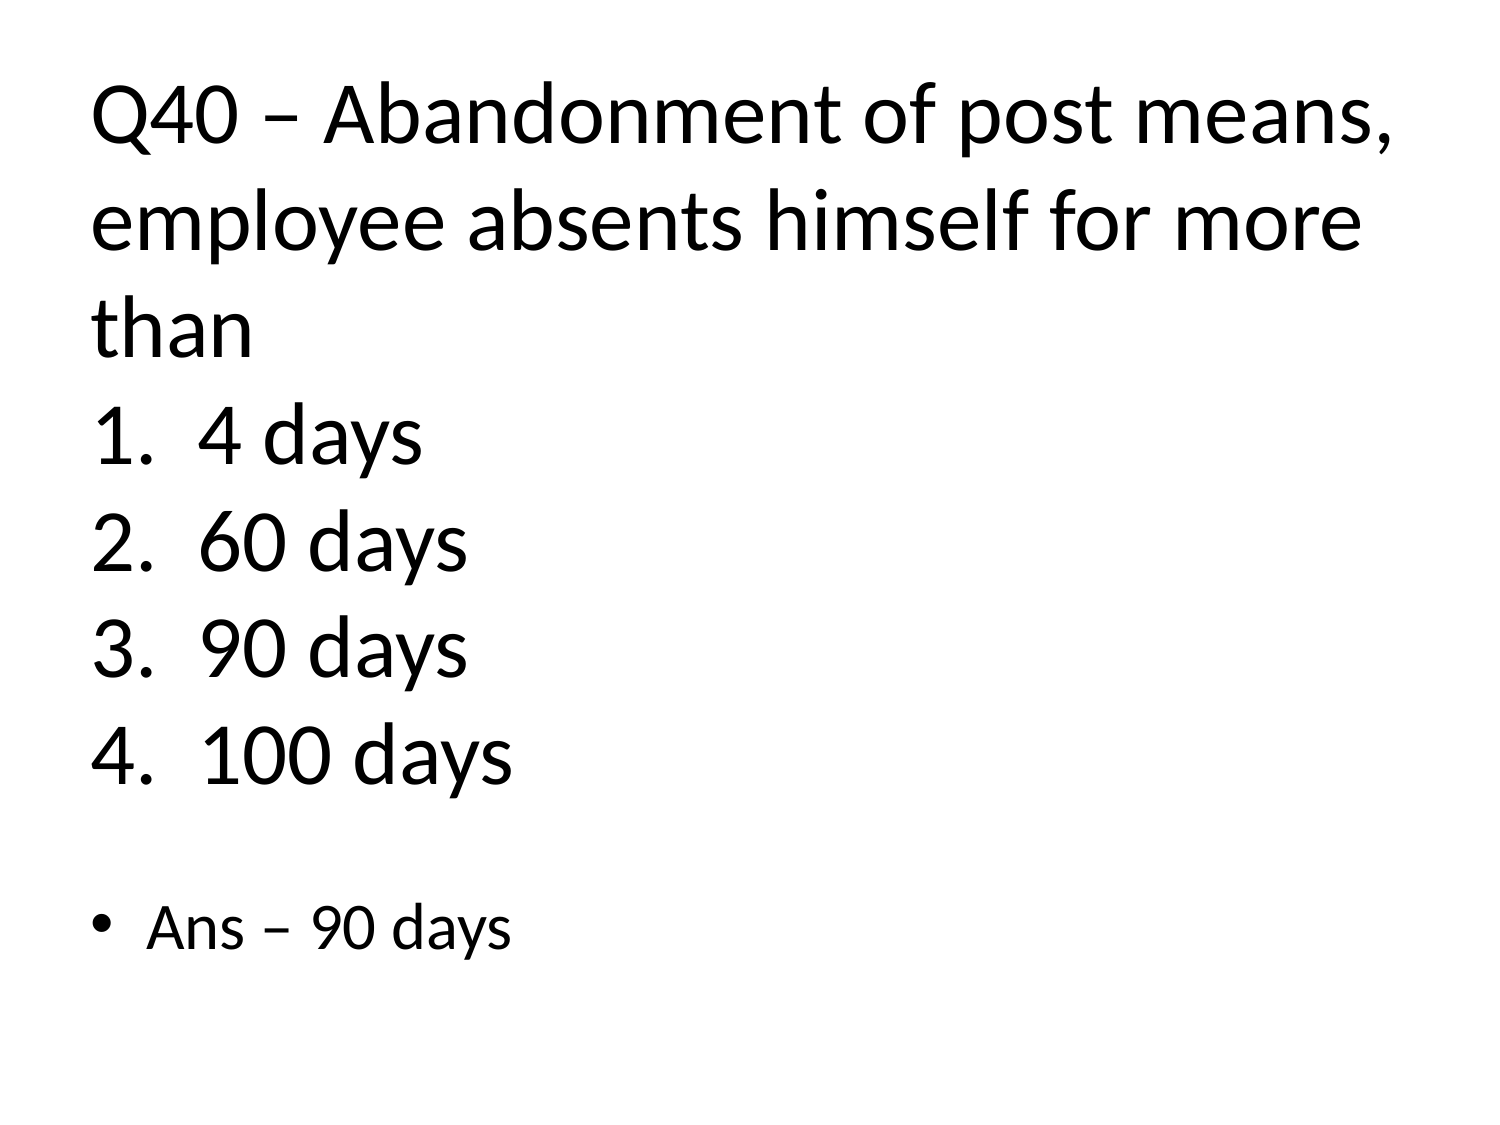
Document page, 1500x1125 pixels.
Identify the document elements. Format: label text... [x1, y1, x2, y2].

title Q40 – Abandonment of post means, employee absents himself for more than 1. 4 days 2. 60 days 3. 90 days 4. 100 days [75, 45, 1425, 813]
list Ans – 90 days [75, 875, 1425, 1005]
